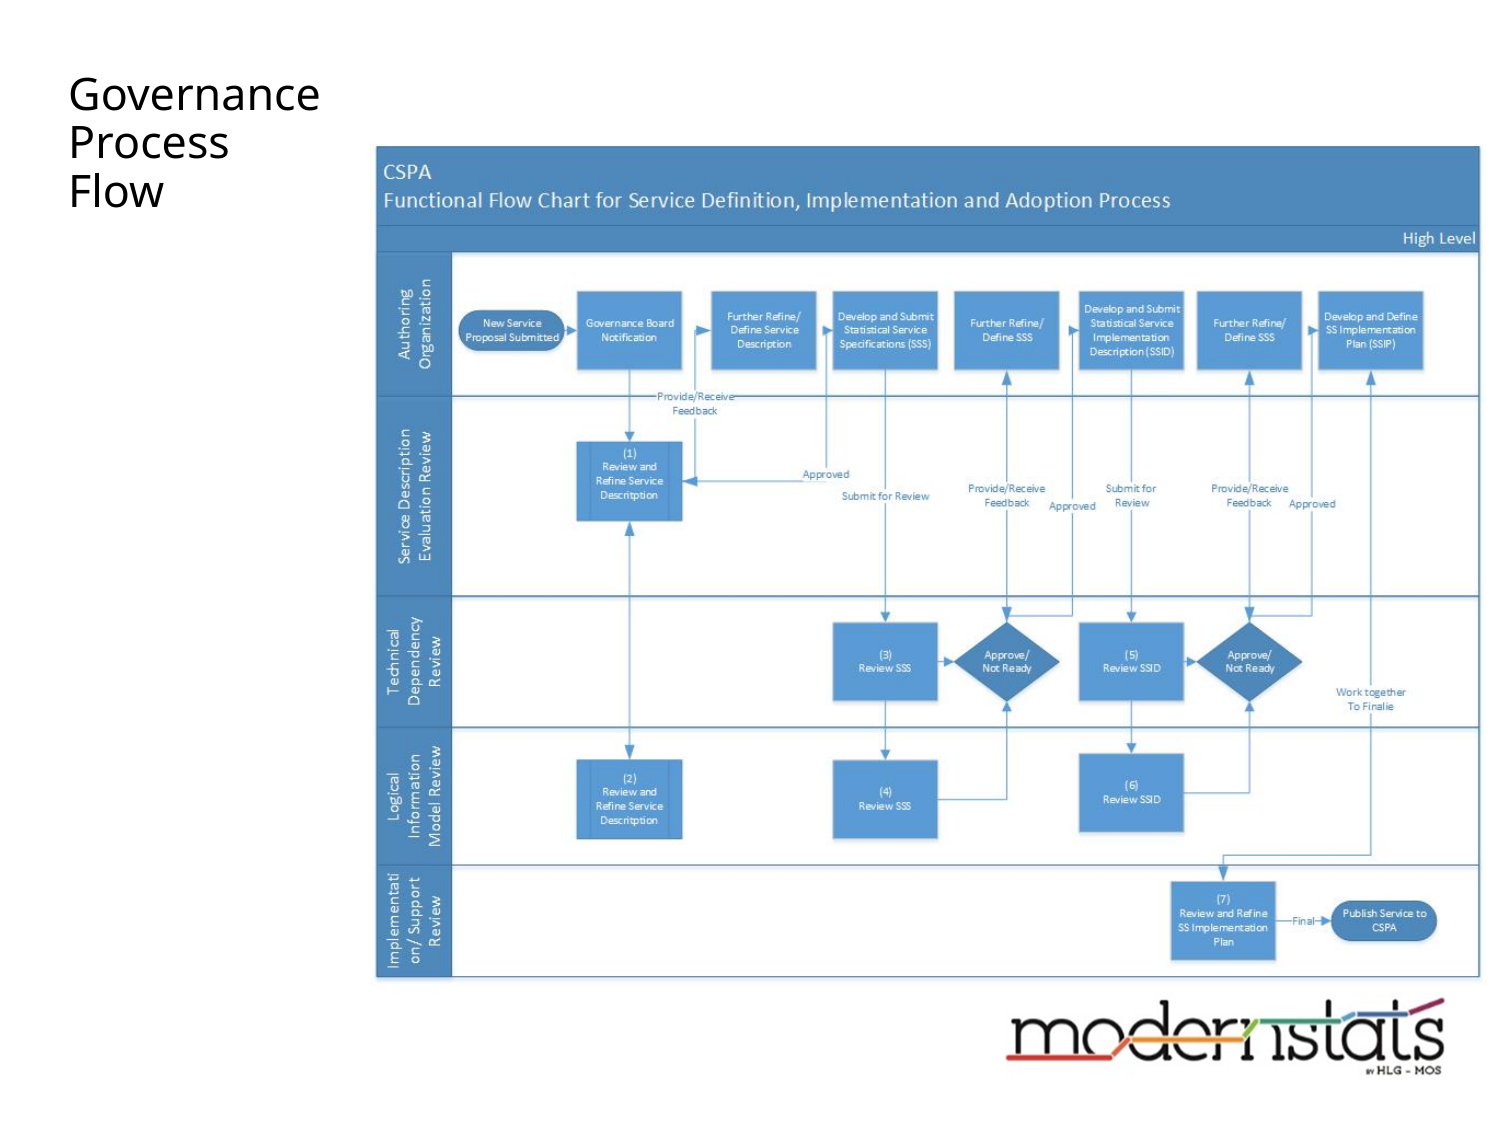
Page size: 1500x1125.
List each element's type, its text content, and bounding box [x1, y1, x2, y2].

picture [1005, 992, 1445, 1078]
picture [370, 144, 1486, 985]
title Governance Process Flow [53, 62, 1347, 226]
